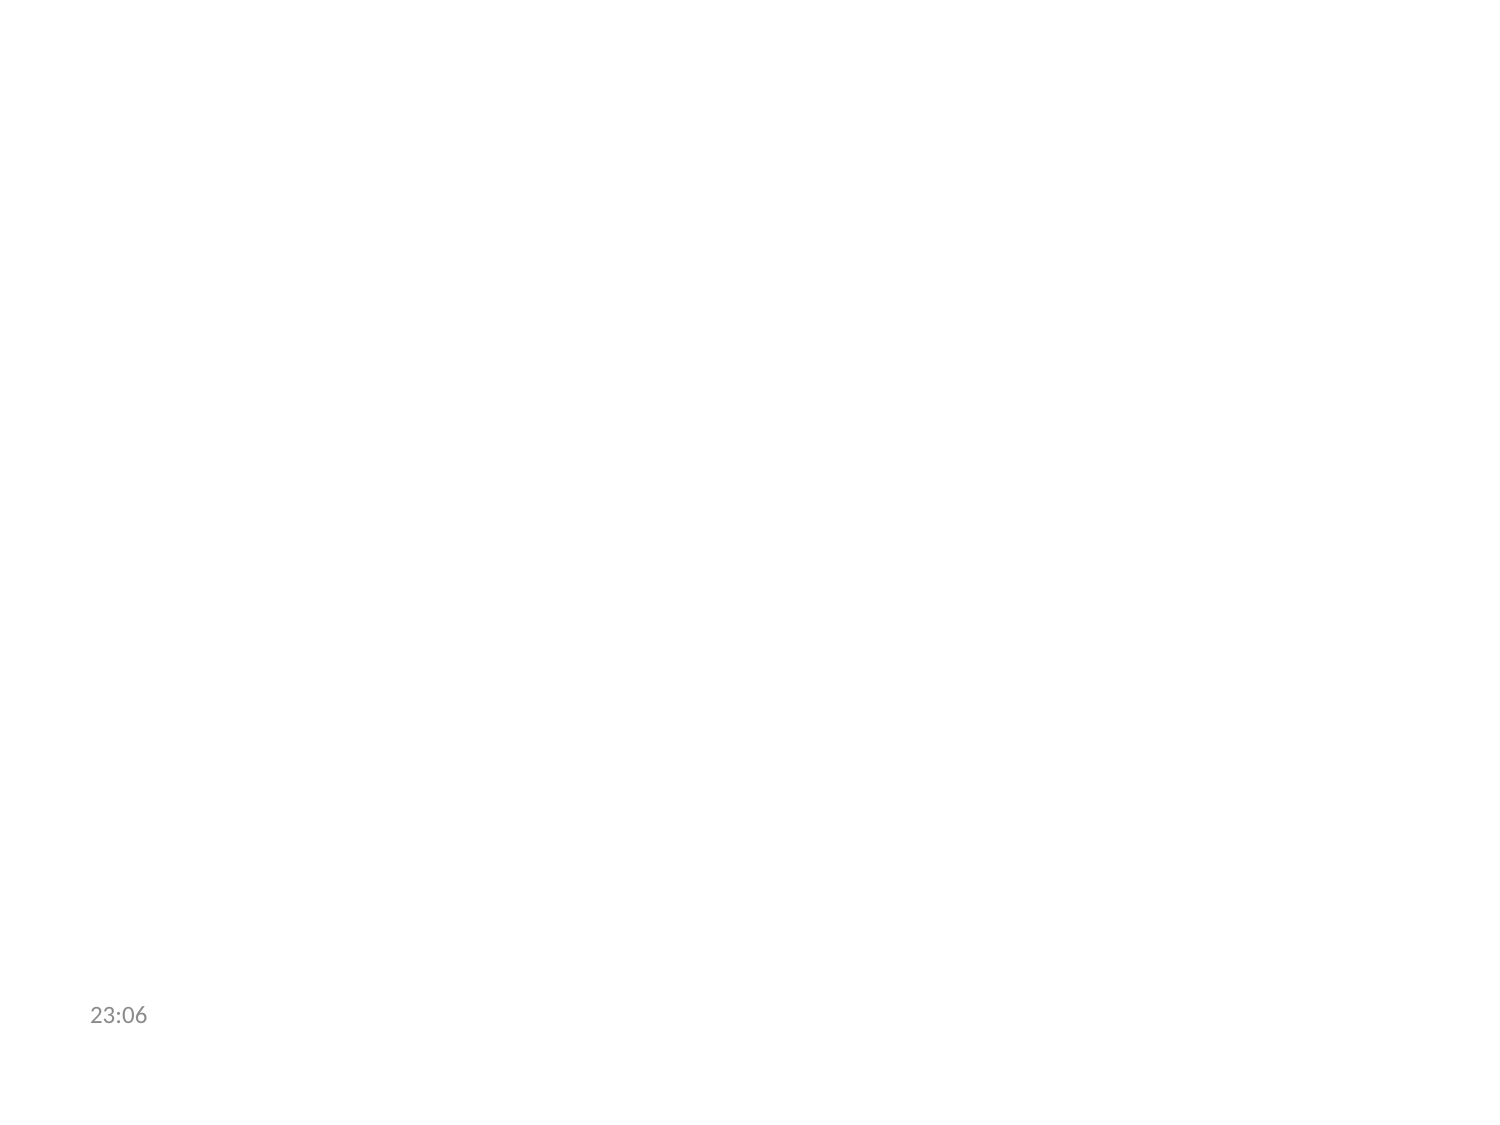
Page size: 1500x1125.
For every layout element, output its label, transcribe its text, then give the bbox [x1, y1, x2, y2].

text_box 15:35 [75, 983, 425, 1044]
